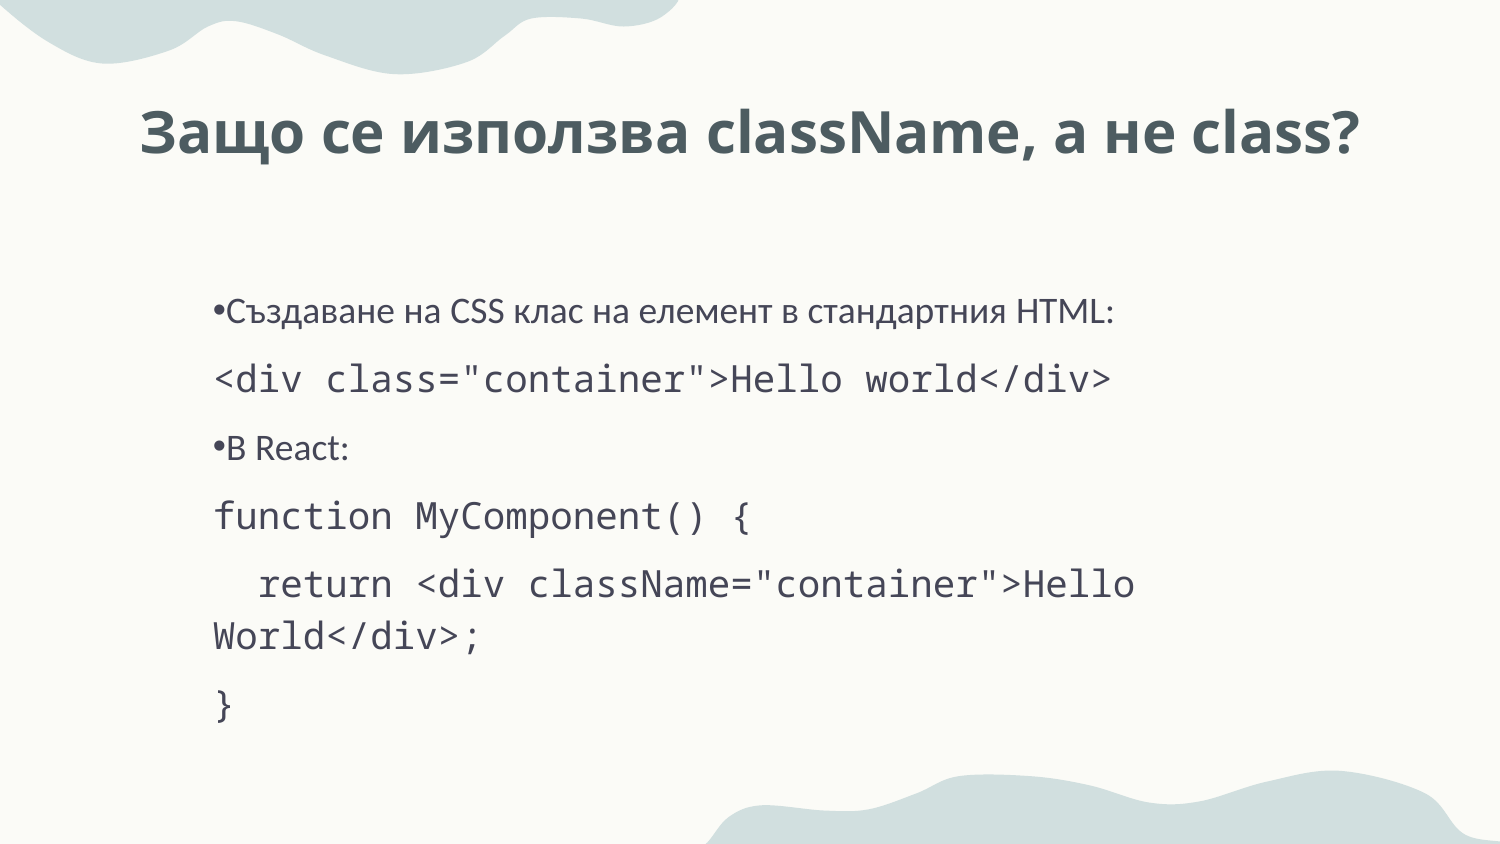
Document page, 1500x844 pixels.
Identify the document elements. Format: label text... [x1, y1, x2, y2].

title Защо се използва className, а не class? [122, 88, 1378, 181]
subtitle Създаване на CSS клас на елемент в стандартния HTML: <div class="container">Hello world</div> В React: function MyComponent() { return <div className="container">Hello World</div>; } [197, 264, 1350, 704]
